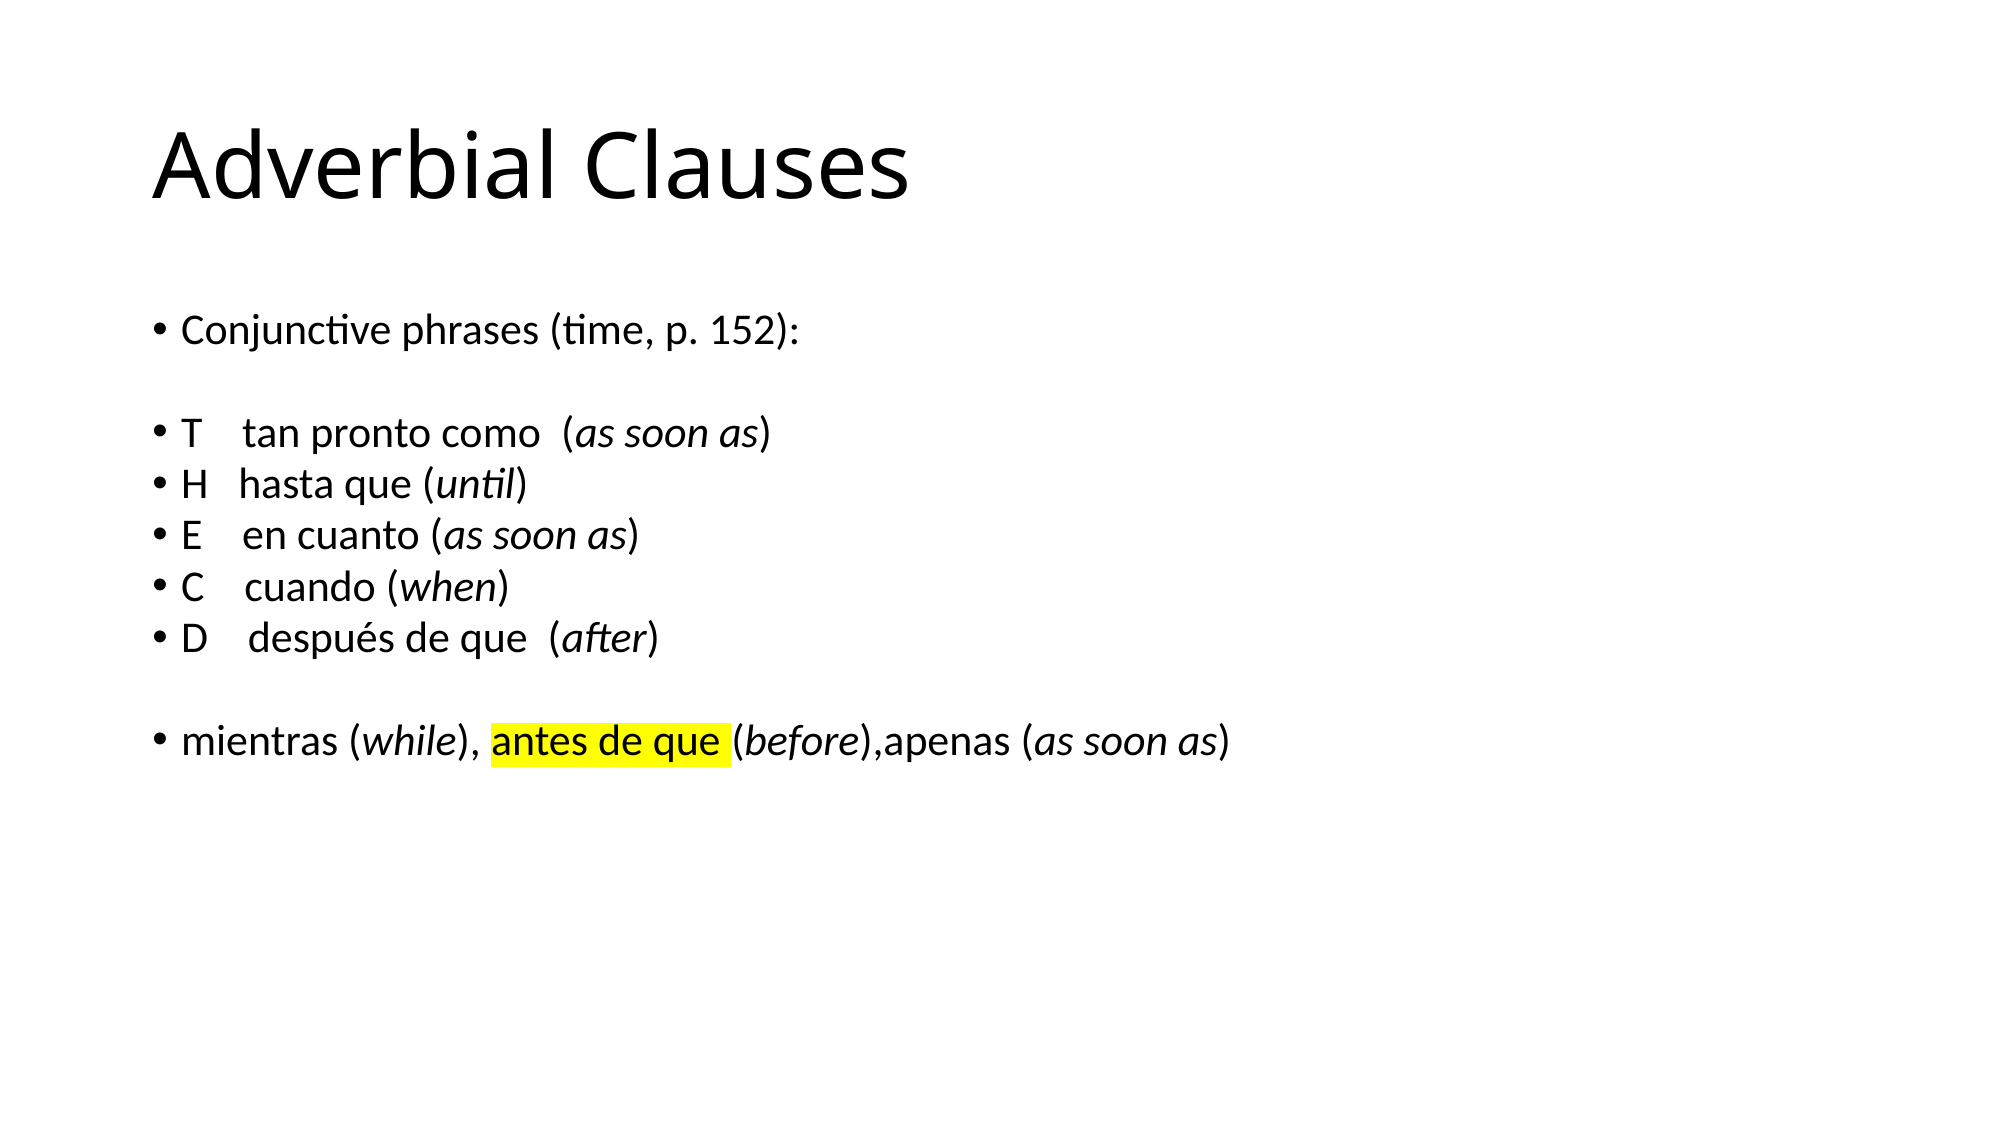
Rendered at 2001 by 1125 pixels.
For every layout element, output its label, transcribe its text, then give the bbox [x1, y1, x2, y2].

title Adverbial Clauses [137, 59, 1863, 278]
list Conjunctive phrases (time, p. 152): T tan pronto como (as soon as) H hasta que (until) E en cuanto (as soon as) C cuando (when) D después de que (after) mientras (while), antes de que (before),apenas (as soon as) [137, 299, 1863, 1014]
